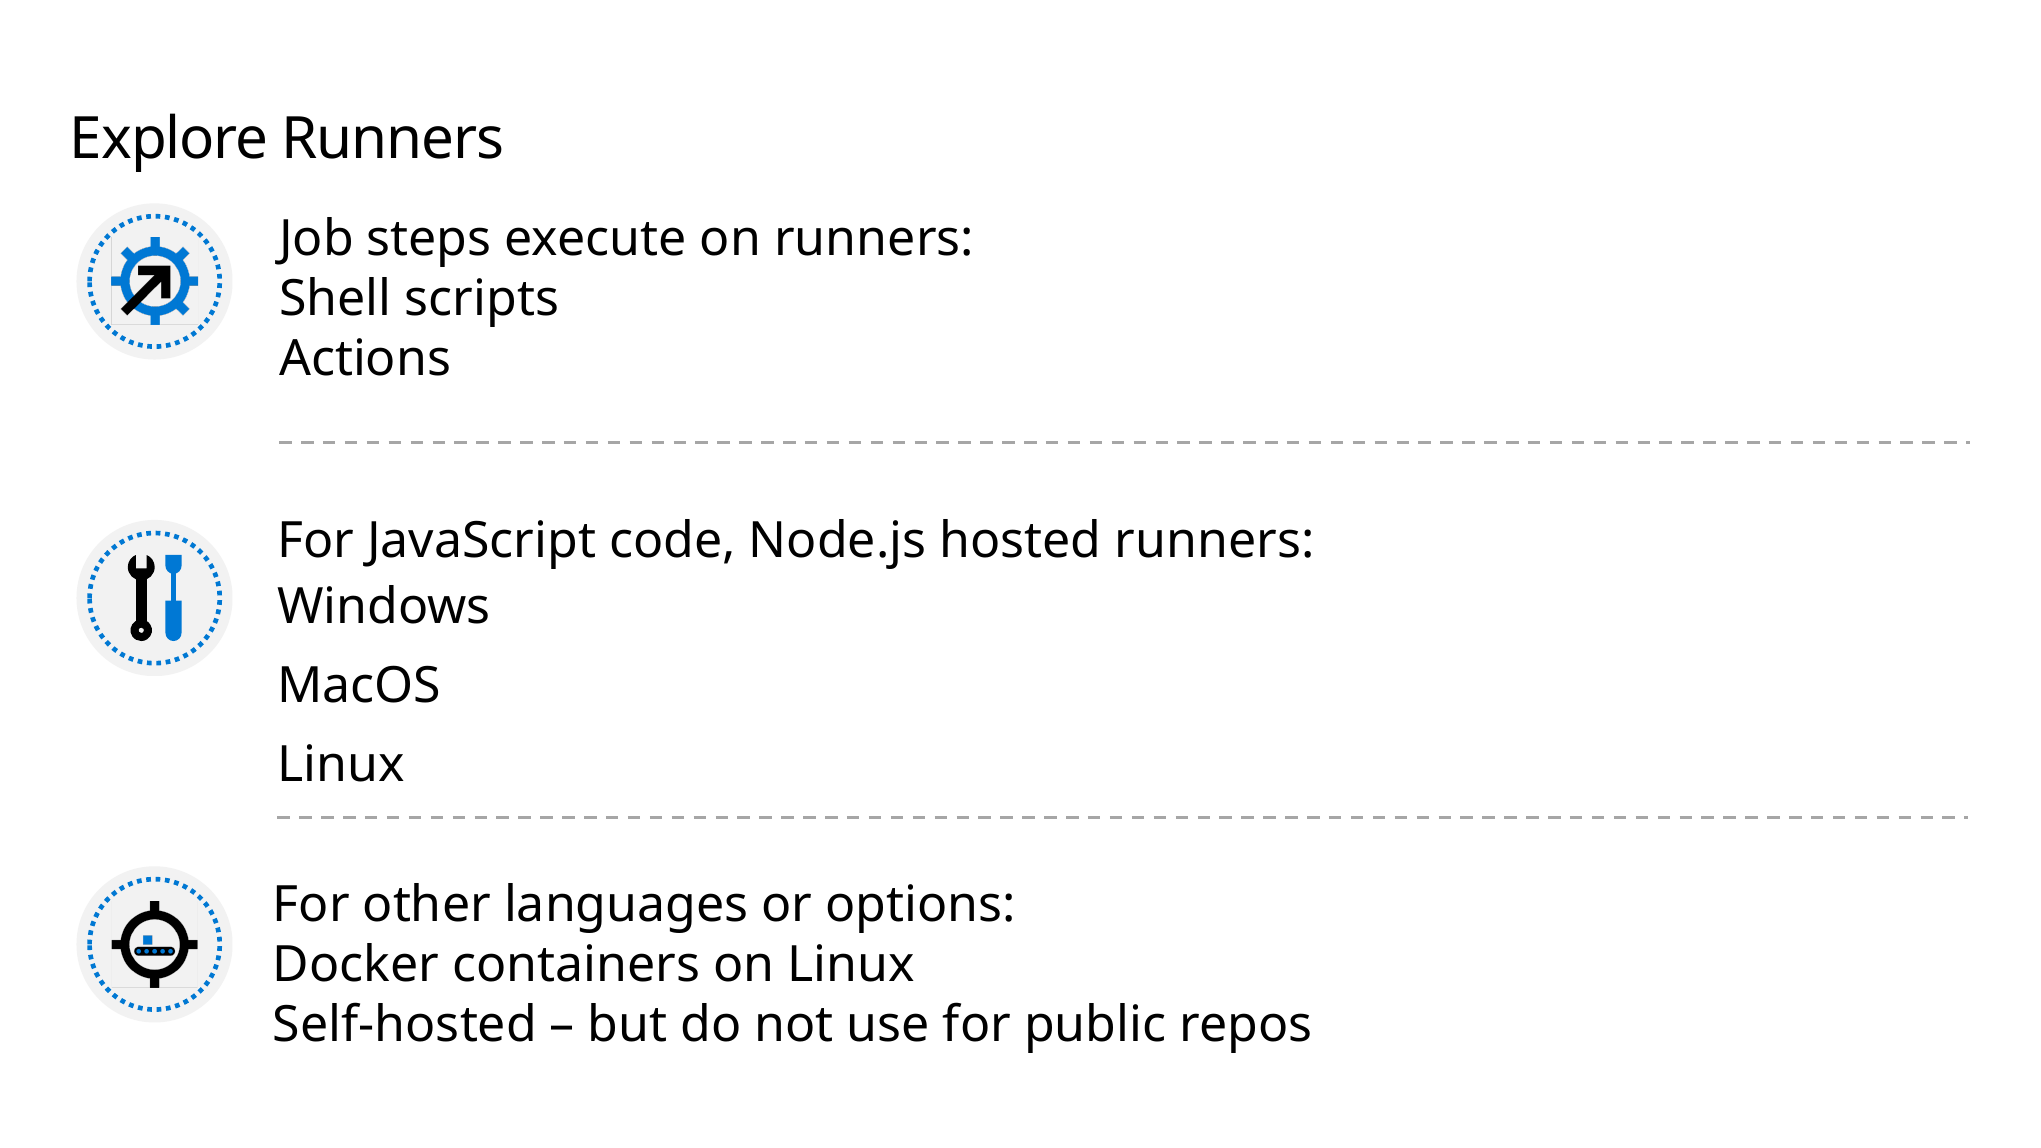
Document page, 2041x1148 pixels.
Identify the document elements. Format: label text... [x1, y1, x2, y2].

title Explore Runners [70, 103, 1969, 172]
text_box Job steps execute on runners: Shell scripts Actions [279, 205, 2022, 386]
picture [75, 519, 233, 677]
text_box For JavaScript code, Node.js hosted runners: Windows MacOS Linux [277, 507, 1969, 792]
text_box For other languages or options: Docker containers on Linux Self-hosted – but do not use for public repos [272, 871, 1964, 1052]
picture [75, 202, 233, 360]
picture [75, 865, 233, 1023]
